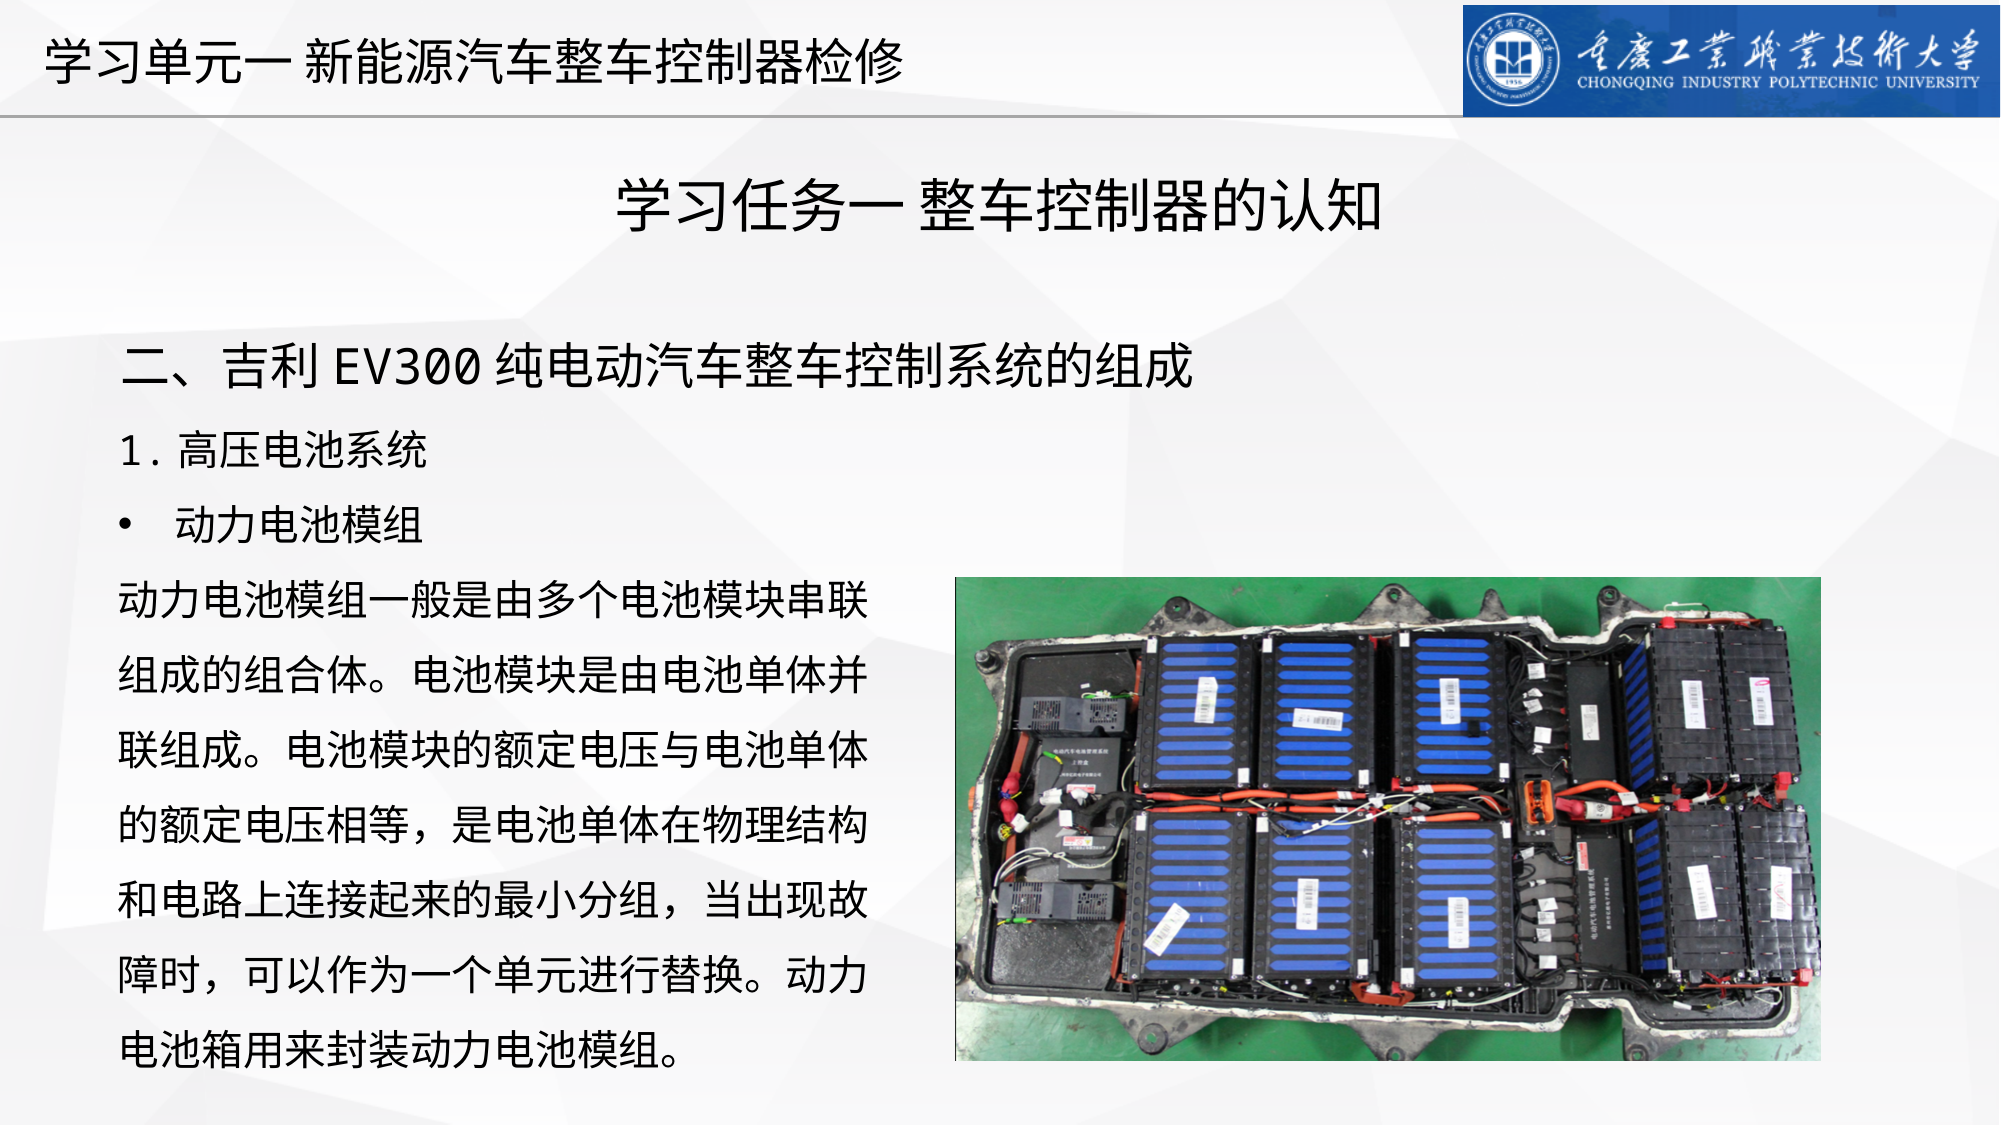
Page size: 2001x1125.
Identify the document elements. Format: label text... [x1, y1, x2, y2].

picture [0, 0, 2001, 117]
text_box 二、吉利EV300纯电动汽车整车控制系统的组成 [105, 297, 1533, 402]
picture [0, 118, 1999, 1125]
text_box 学习任务一 整车控制器的认知 [433, 161, 1567, 247]
text_box 1.高压电池系统 动力电池模组 动力电池模组一般是由多个电池模块串联组成的组合体。电池模块是由电池单体并联组成。电池模块的额定电压与电池单体的额定电压相等，是电池单体在物理结构和电路上连接起来的最小分组，当出现故障时，可以作为一个单元进行替换。动力电池箱用来封装动力电池模组。 [103, 391, 919, 1081]
